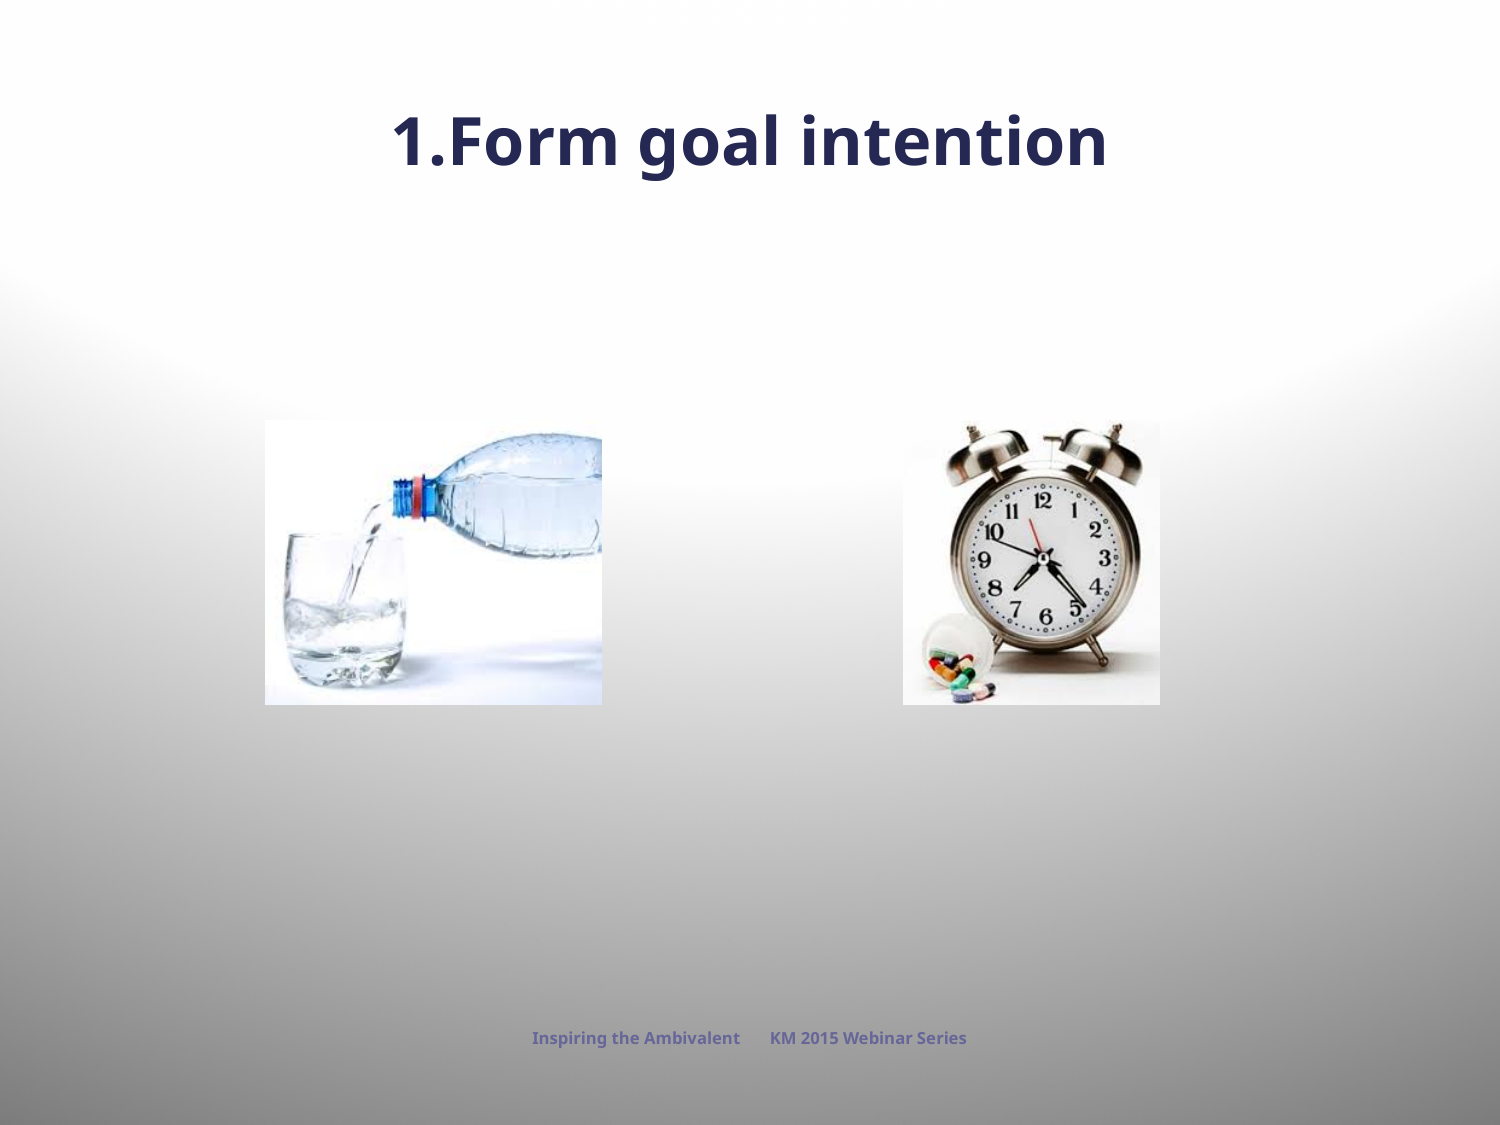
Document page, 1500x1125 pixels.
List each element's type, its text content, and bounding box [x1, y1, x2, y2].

text_box [53, 267, 1447, 964]
picture [0, 0, 1500, 1125]
footer Inspiring the Ambivalent KM 2015 Webinar Series [512, 1024, 988, 1103]
title 1.Form goal intention [75, 45, 1425, 233]
